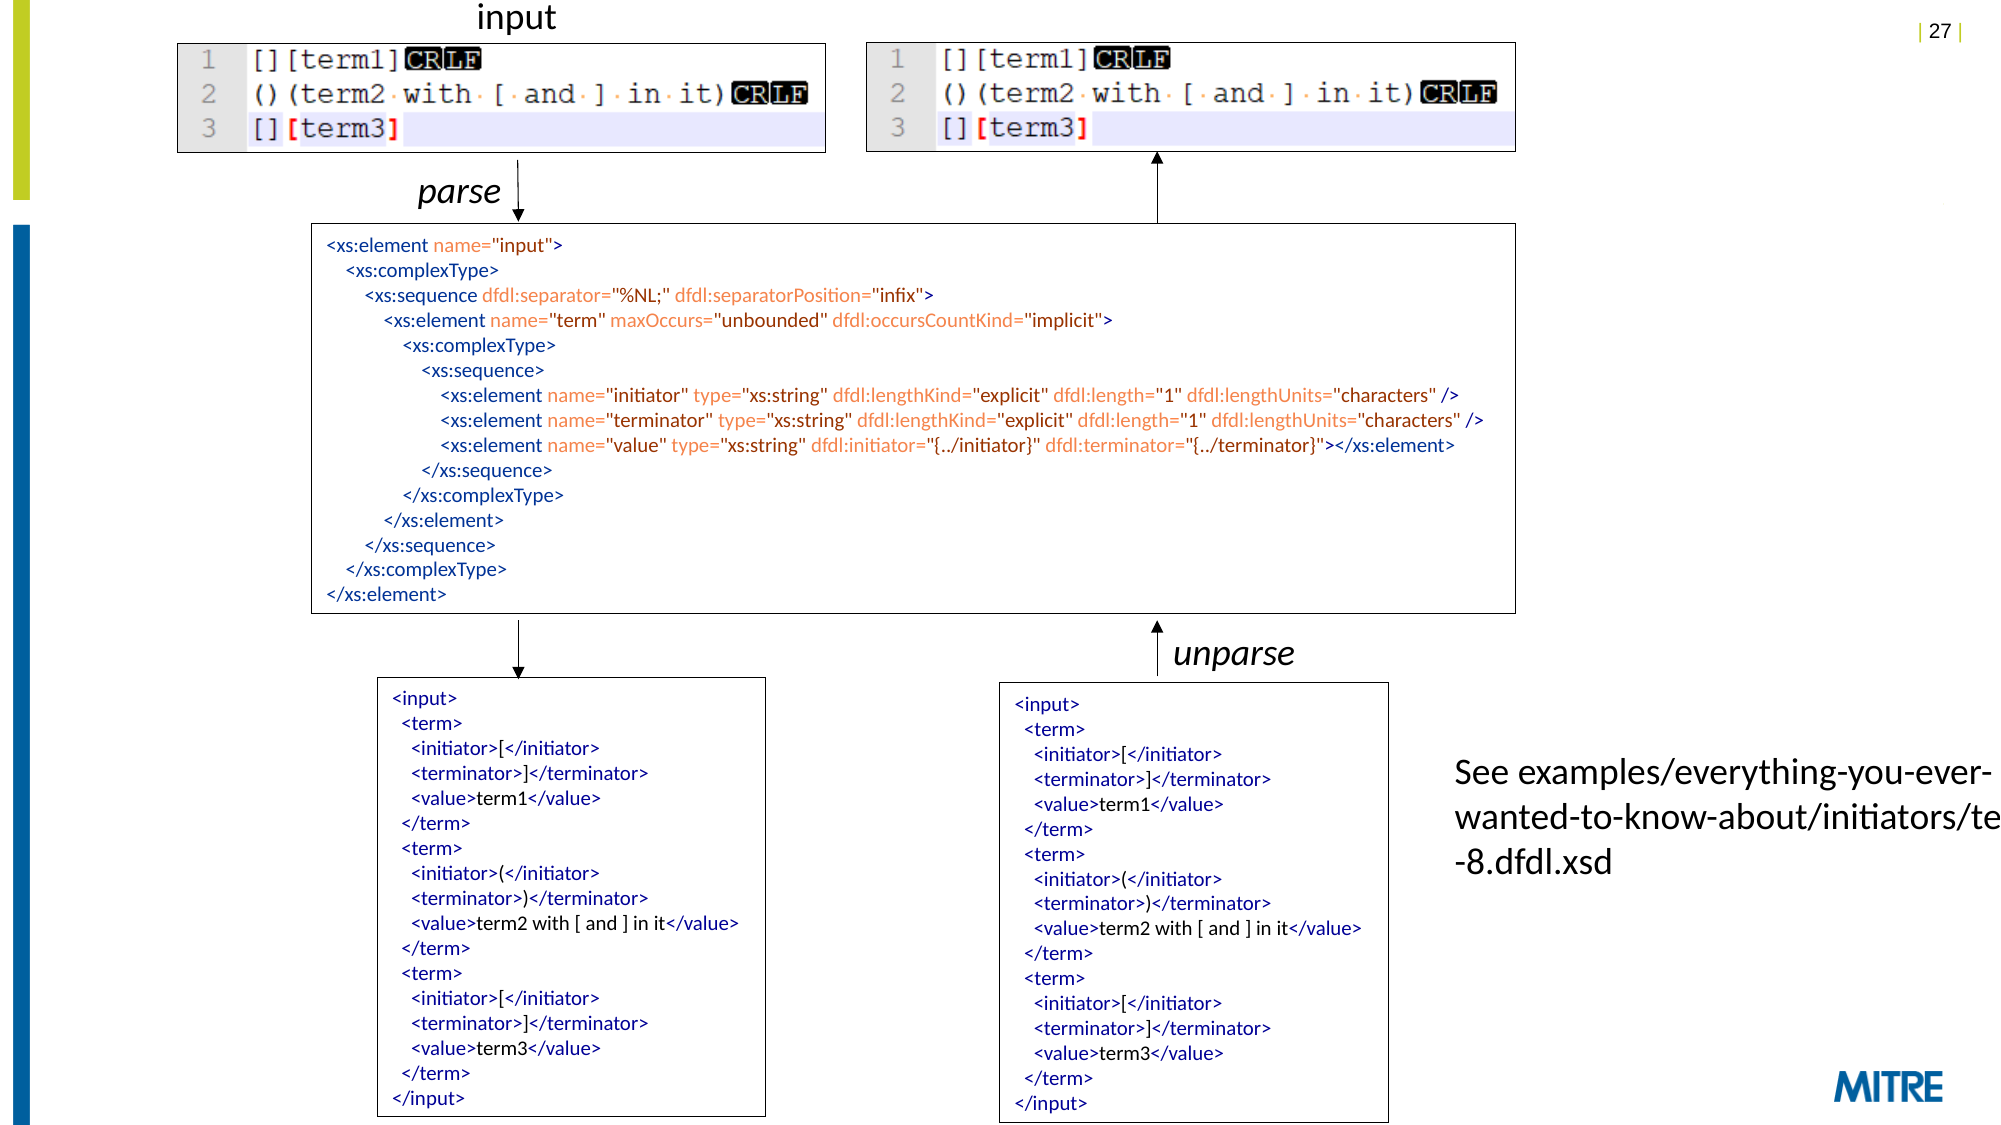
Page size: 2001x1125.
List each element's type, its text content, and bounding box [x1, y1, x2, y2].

picture [1834, 1068, 1945, 1109]
text_box input [461, 0, 572, 43]
text_box See examples/everything-you-ever-wanted-to-know-about/initiators/test-8.dfdl.xsd [1439, 739, 2000, 890]
text_box <input> <term> <initiator>[</initiator> <terminator>]</terminator> <value>term1</value> </term> <term> <initiator>(</initiator> <terminator>)</terminator> <value>term2 with [ and ] in it</value> </term> <term> <initiator>[</initiator> <terminator>]</terminator> <value>term3</value> </term> </input> [377, 677, 766, 1117]
picture [866, 42, 1516, 152]
text_box <input> <term> <initiator>[</initiator> <terminator>]</terminator> <value>term1</value> </term> <term> <initiator>(</initiator> <terminator>)</terminator> <value>term2 with [ and ] in it</value> </term> <term> <initiator>[</initiator> <terminator>]</terminator> <value>term3</value> </term> </input> [999, 682, 1389, 1123]
picture [177, 43, 826, 153]
text_box parse [402, 158, 517, 219]
text_box unparse [1158, 620, 1311, 681]
text_box <xs:element name="input"> <xs:complexType> <xs:sequence dfdl:separator="%NL;" dfdl:separatorPosition="infix"> <xs:element name="term" maxOccurs="unbounded" dfdl:occursCountKind="implicit"> <xs:complexType> <xs:sequence> <xs:element name="initiator" type="xs:string" dfdl:lengthKind="explicit" dfdl:length="1" dfdl:lengthUnits="characters" /> <xs:element name="terminator" type="xs:string" dfdl:lengthKind="explicit" dfdl:length="1" dfdl:lengthUnits="characters" /> <xs:element name="value" type="xs:string" dfdl:initiator="{../initiator}" dfdl:terminator="{../terminator}"></xs:element> </xs:sequence> </xs:complexType> </xs:element> </xs:sequence> </xs:complexType> </xs:element> [311, 223, 1516, 614]
